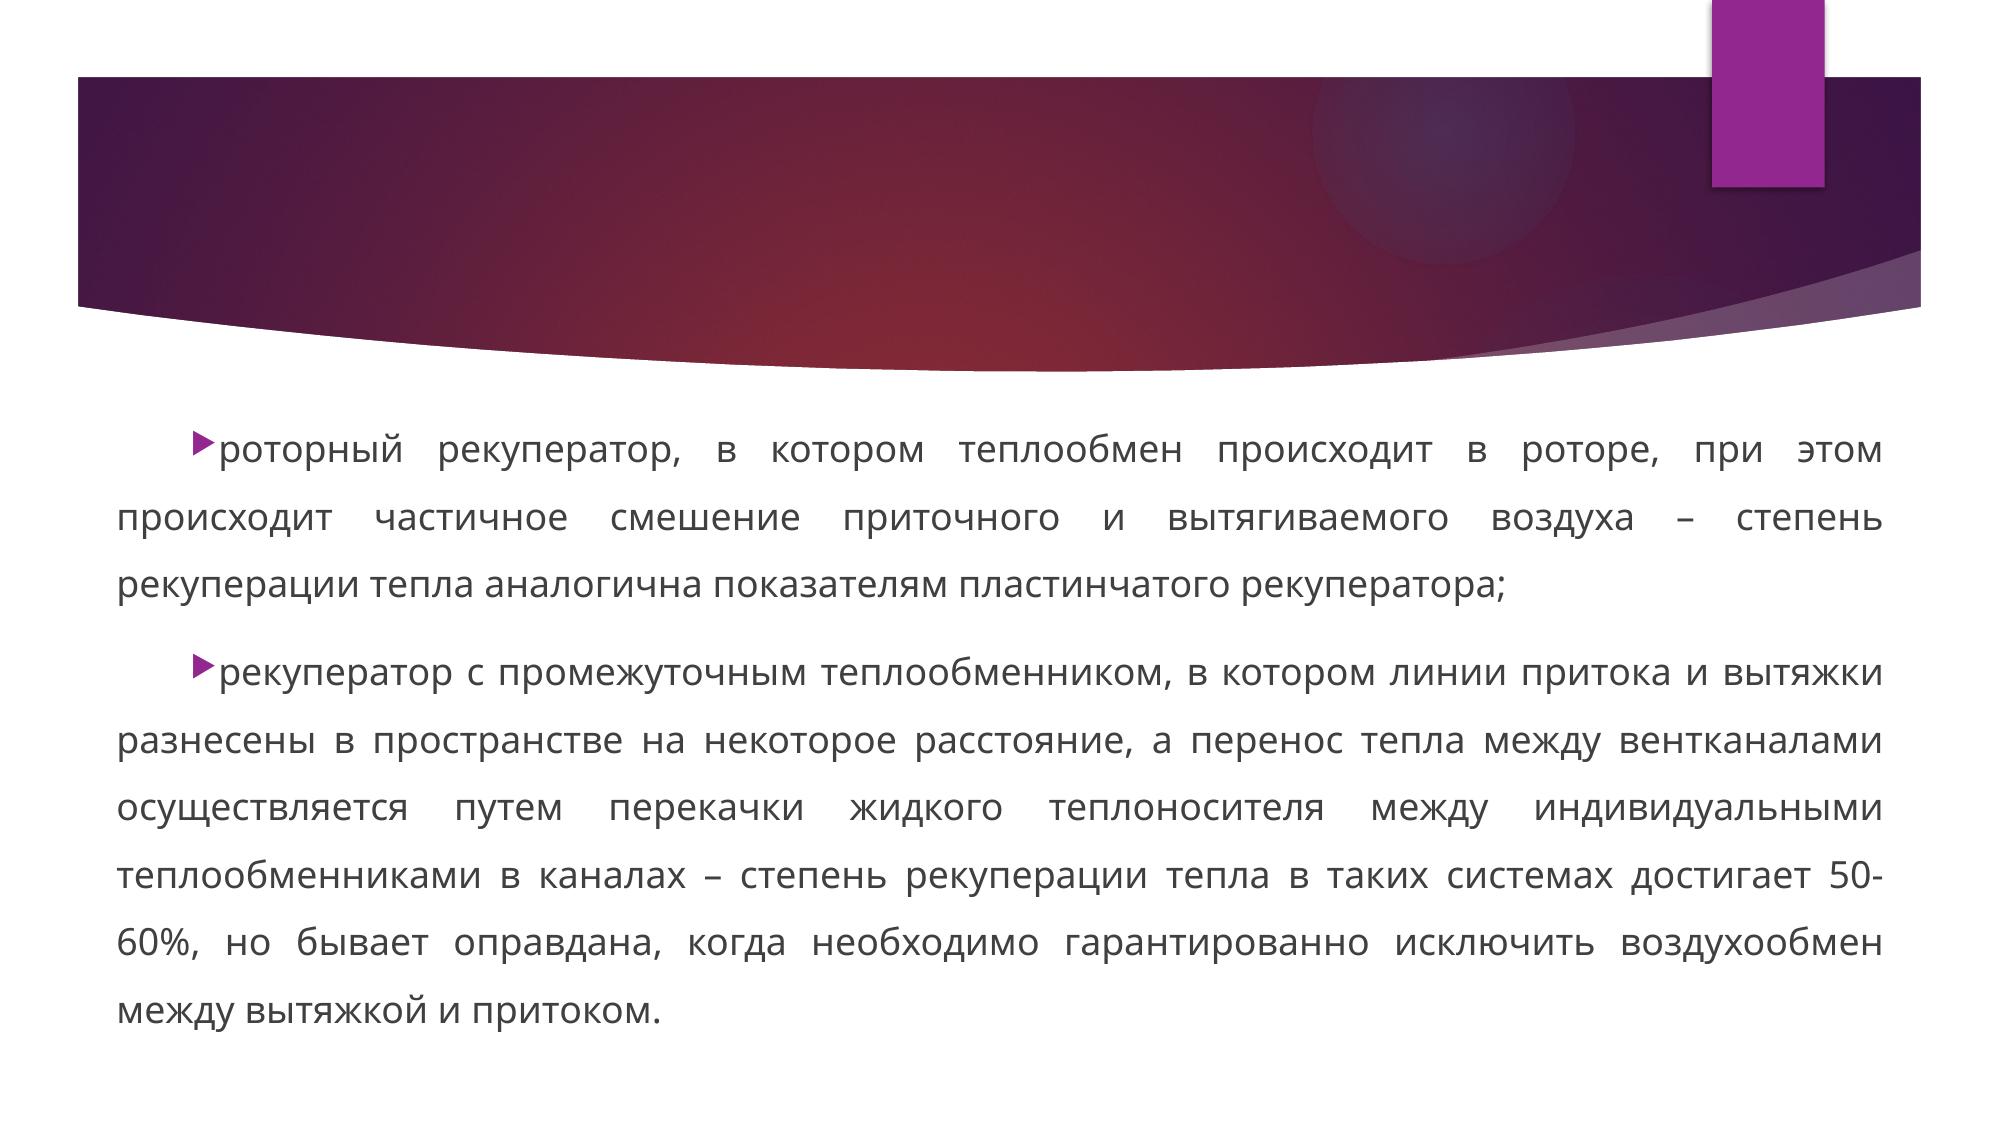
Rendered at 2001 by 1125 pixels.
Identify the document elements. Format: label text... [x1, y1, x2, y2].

list роторный рекуператор, в котором теплообмен происходит в роторе, при этом происходит частичное смешение приточного и вытягиваемого воздуха – степень рекуперации тепла аналогична показателям пластинчатого рекуператора; рекуператор с промежуточным теплообменником, в котором линии притока и вытяжки разнесены в пространстве на некоторое расстояние, а перенос тепла между вентканалами осуществляется путем перекачки жидкого теплоносителя между индивидуальными теплообменниками в каналах – степень рекуперации тепла в таких системах достигает 50-60%, но бывает оправдана, когда необходимо гарантированно исключить воздухообмен между вытяжкой и притоком. [101, 395, 1900, 1110]
